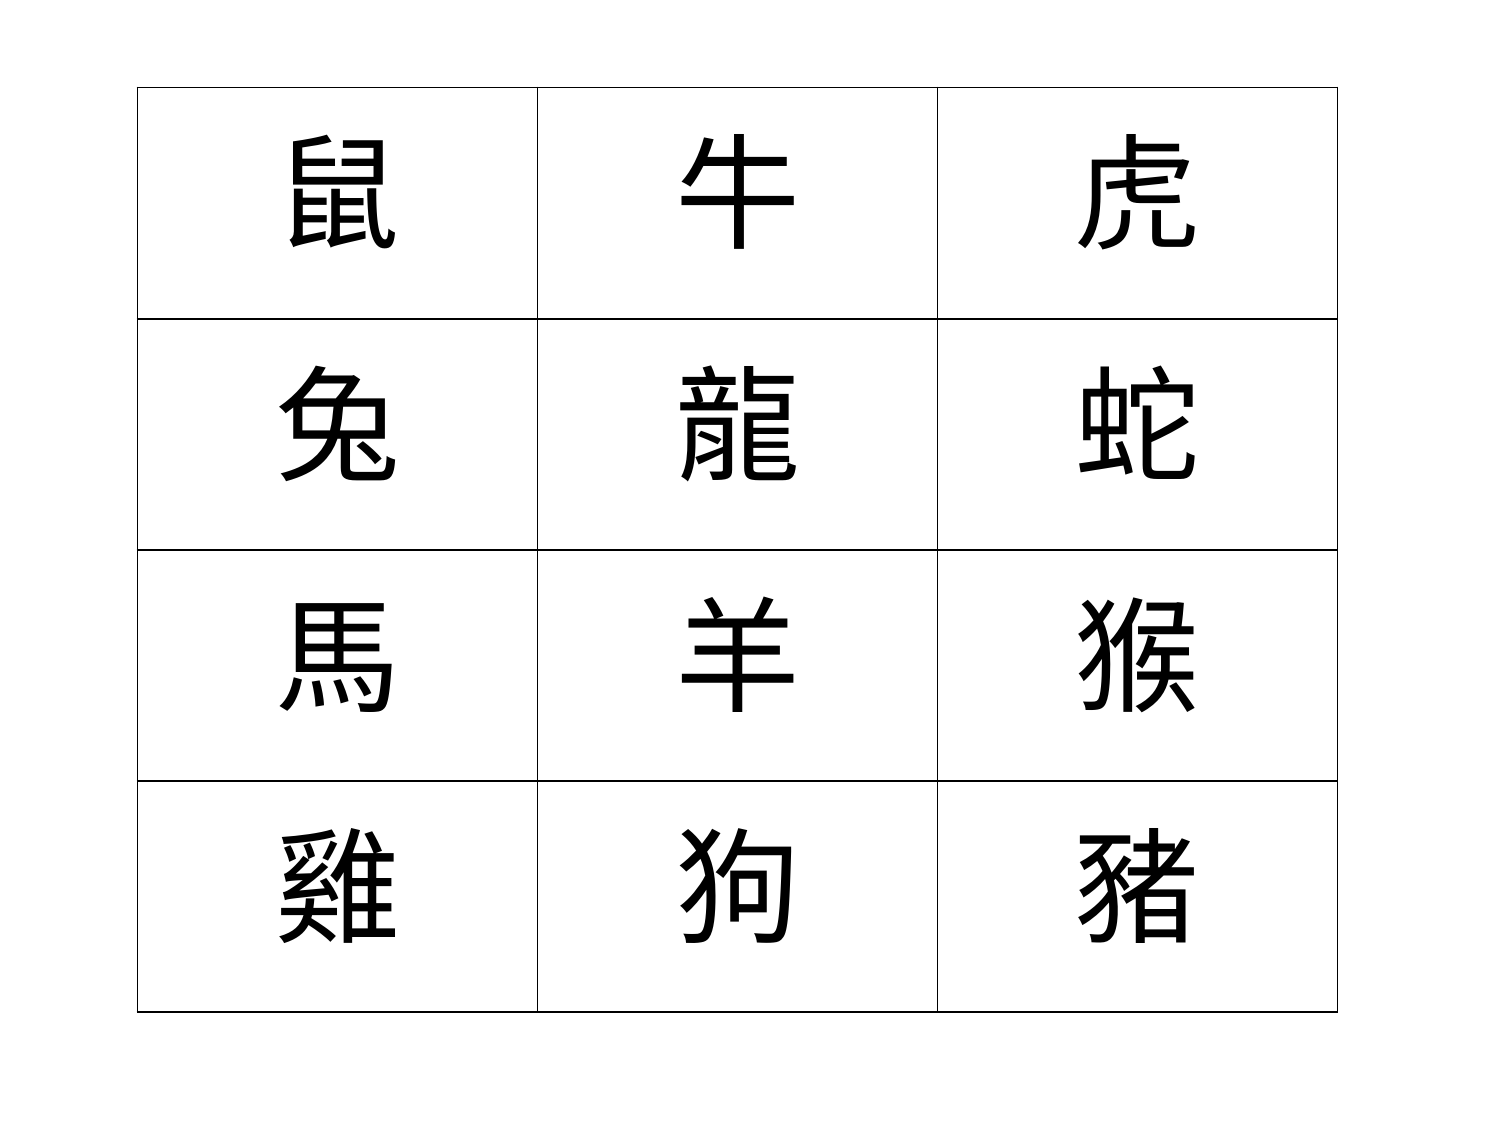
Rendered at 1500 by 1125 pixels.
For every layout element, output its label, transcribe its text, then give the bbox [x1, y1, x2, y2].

table_cell 狗 [538, 782, 937, 1011]
table_cell 蛇 [938, 320, 1337, 549]
table_cell 猴 [938, 551, 1337, 780]
table_cell 馬 [138, 551, 537, 780]
table_header 鼠 [138, 88, 537, 318]
table_cell 兔 [138, 320, 537, 549]
table_header 虎 [938, 88, 1337, 318]
table_cell 龍 [538, 320, 937, 549]
table_cell 雞 [138, 782, 537, 1011]
table_header 牛 [538, 88, 937, 318]
table_cell 羊 [538, 551, 937, 780]
table_cell 豬 [938, 782, 1337, 1011]
